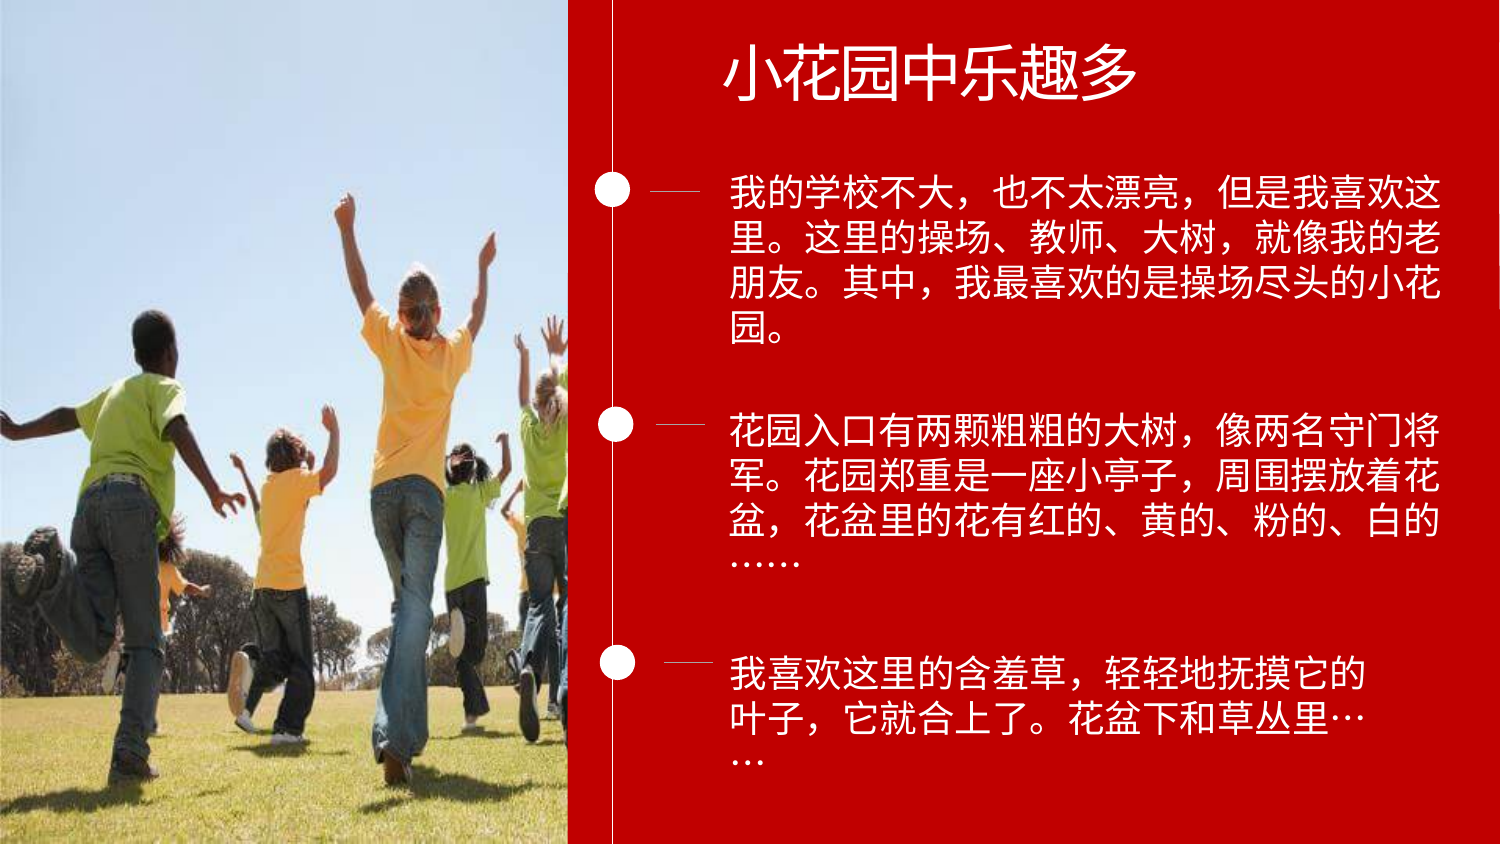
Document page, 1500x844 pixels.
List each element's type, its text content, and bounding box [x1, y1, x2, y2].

text_box 花园入口有两颗粗粗的大树，像两名守门将军。花园郑重是一座小亭子，周围摆放着花盆，花盆里的花有红的、黄的、粉的、白的…… [739, 399, 1461, 595]
text_box 我喜欢这里的含羞草，轻轻地抚摸它的叶子，它就合上了。花盆下和草丛里…… [739, 642, 1416, 793]
text_box 我的学校不大，也不太漂亮，但是我喜欢这里。这里的操场、教师、大树，就像我的老朋友。其中，我最喜欢的是操场尽头的小花园。 [739, 161, 1488, 356]
picture [613, 0, 739, 844]
text_box [739, 0, 1500, 844]
text_box 小花园中乐趣多 [739, 33, 1141, 109]
picture [0, 0, 612, 844]
